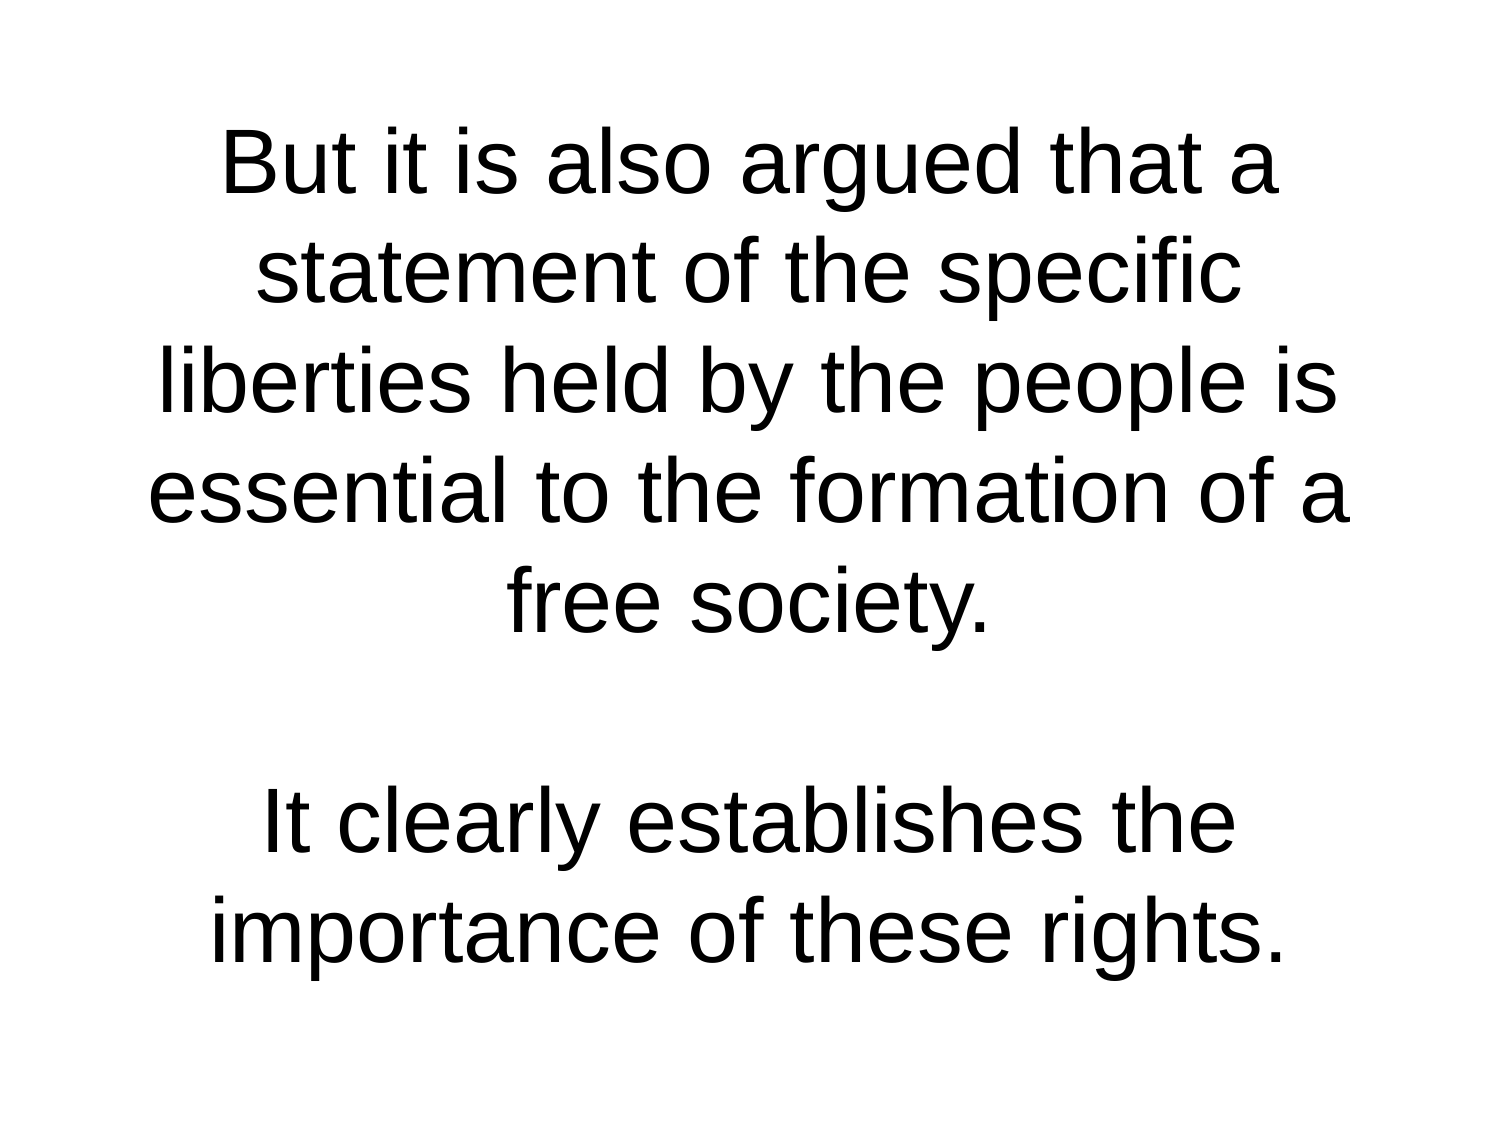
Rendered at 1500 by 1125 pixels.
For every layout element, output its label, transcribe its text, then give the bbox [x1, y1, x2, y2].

title But it is also argued that a statement of the specific liberties held by the people is essential to the formation of a free society. It clearly establishes the importance of these rights. [74, 44, 1426, 1038]
